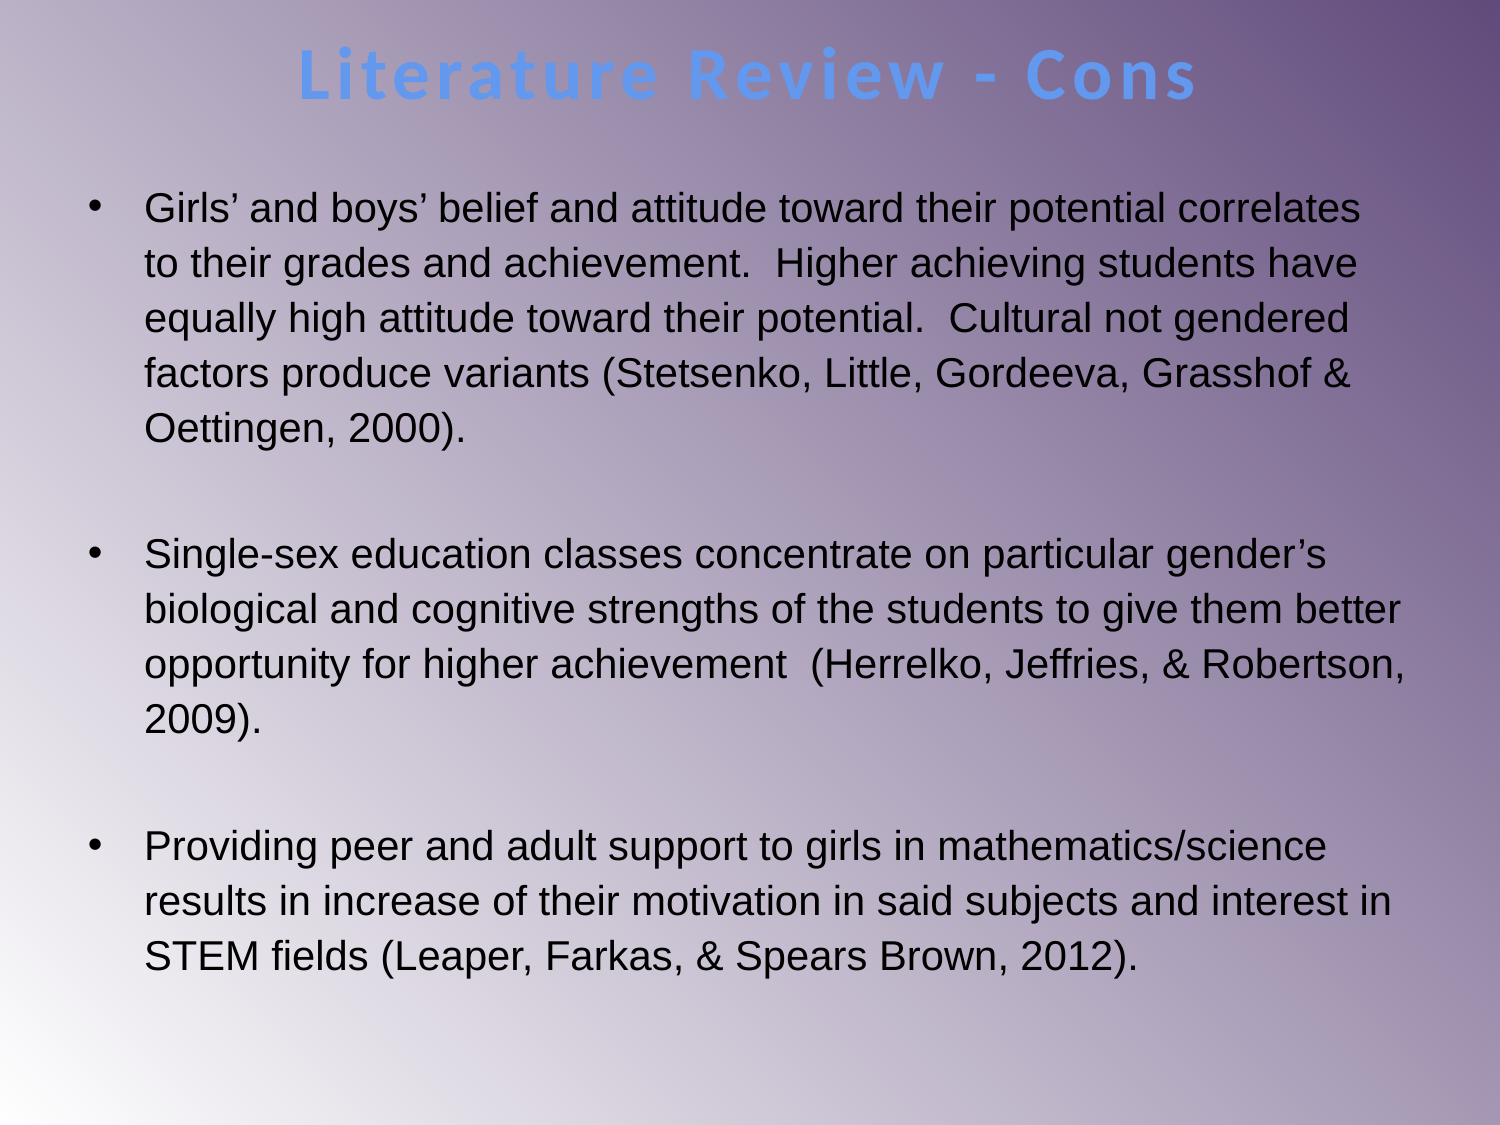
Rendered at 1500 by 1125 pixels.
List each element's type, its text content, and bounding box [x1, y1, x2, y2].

list Girls’ and boys’ belief and attitude toward their potential correlates to their grades and achievement. Higher achieving students have equally high attitude toward their potential. Cultural not gendered factors produce variants (Stetsenko, Little, Gordeeva, Grasshof & Oettingen, 2000). Single-sex education classes concentrate on particular gender’s biological and cognitive strengths of the students to give them better opportunity for higher achievement (Herrelko, Jeffries, & Robertson, 2009). Providing peer and adult support to girls in mathematics/science results in increase of their motivation in said subjects and interest in STEM fields (Leaper, Farkas, & Spears Brown, 2012). [72, 168, 1423, 1002]
title Literature Review - Cons [72, 9, 1423, 131]
